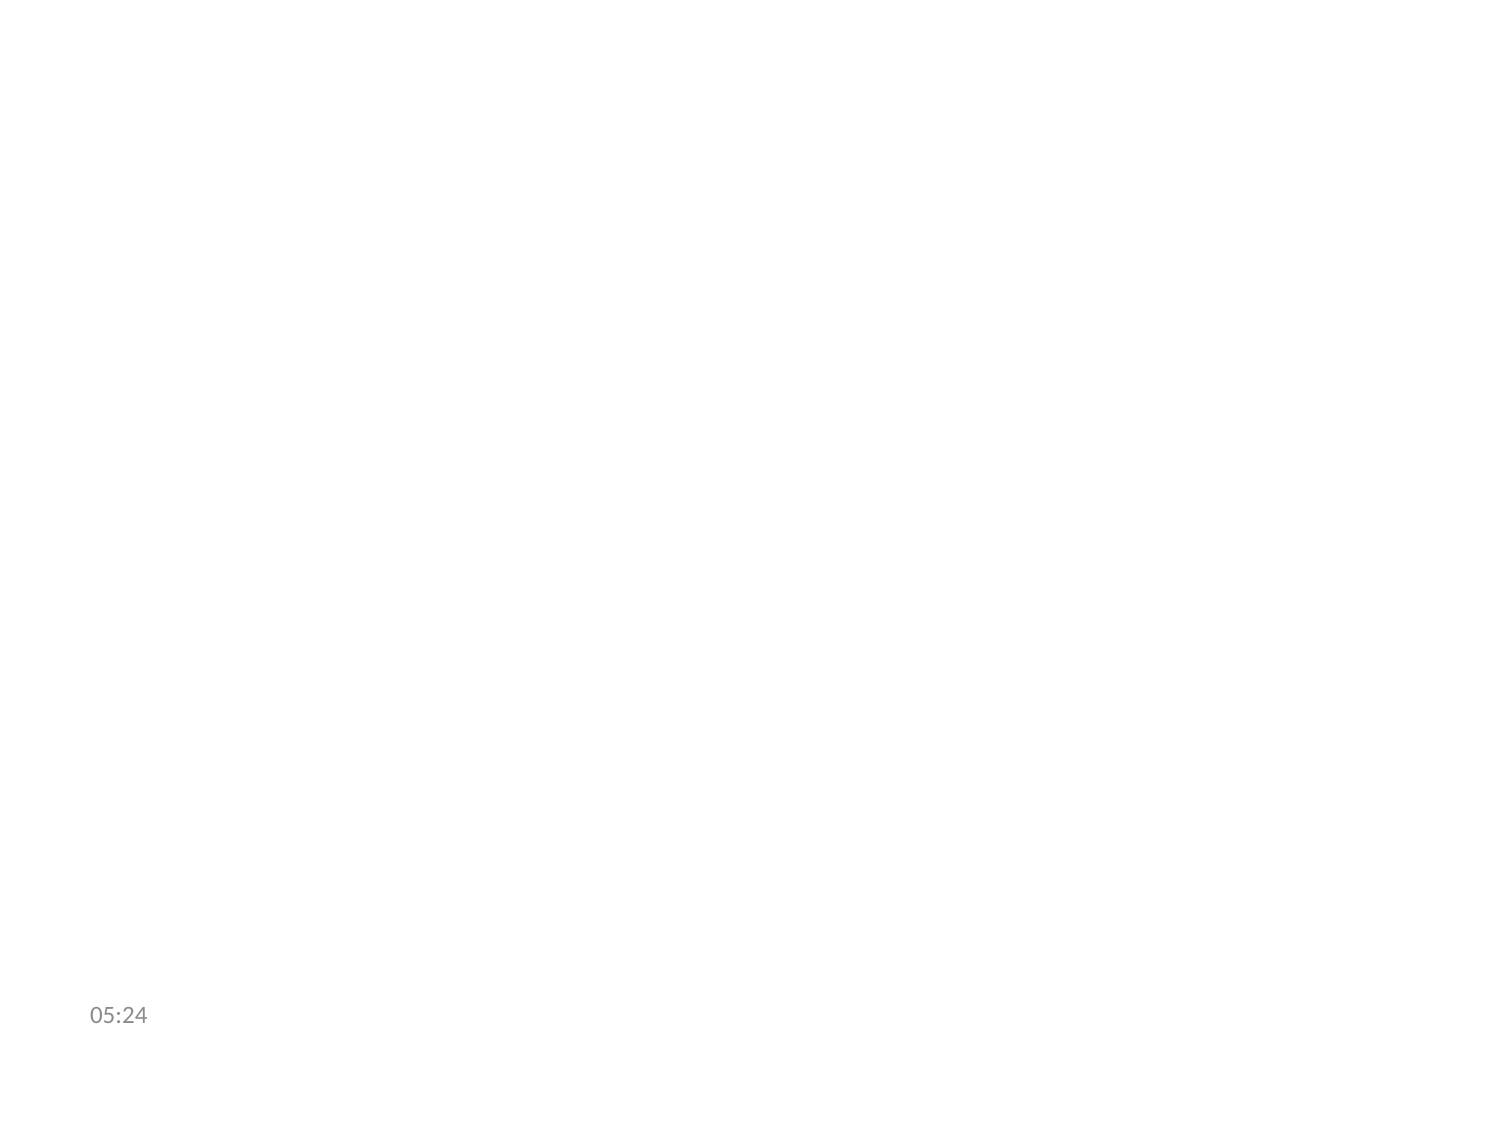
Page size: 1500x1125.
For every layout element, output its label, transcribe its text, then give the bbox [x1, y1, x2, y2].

text_box 15:35 [75, 983, 425, 1044]
